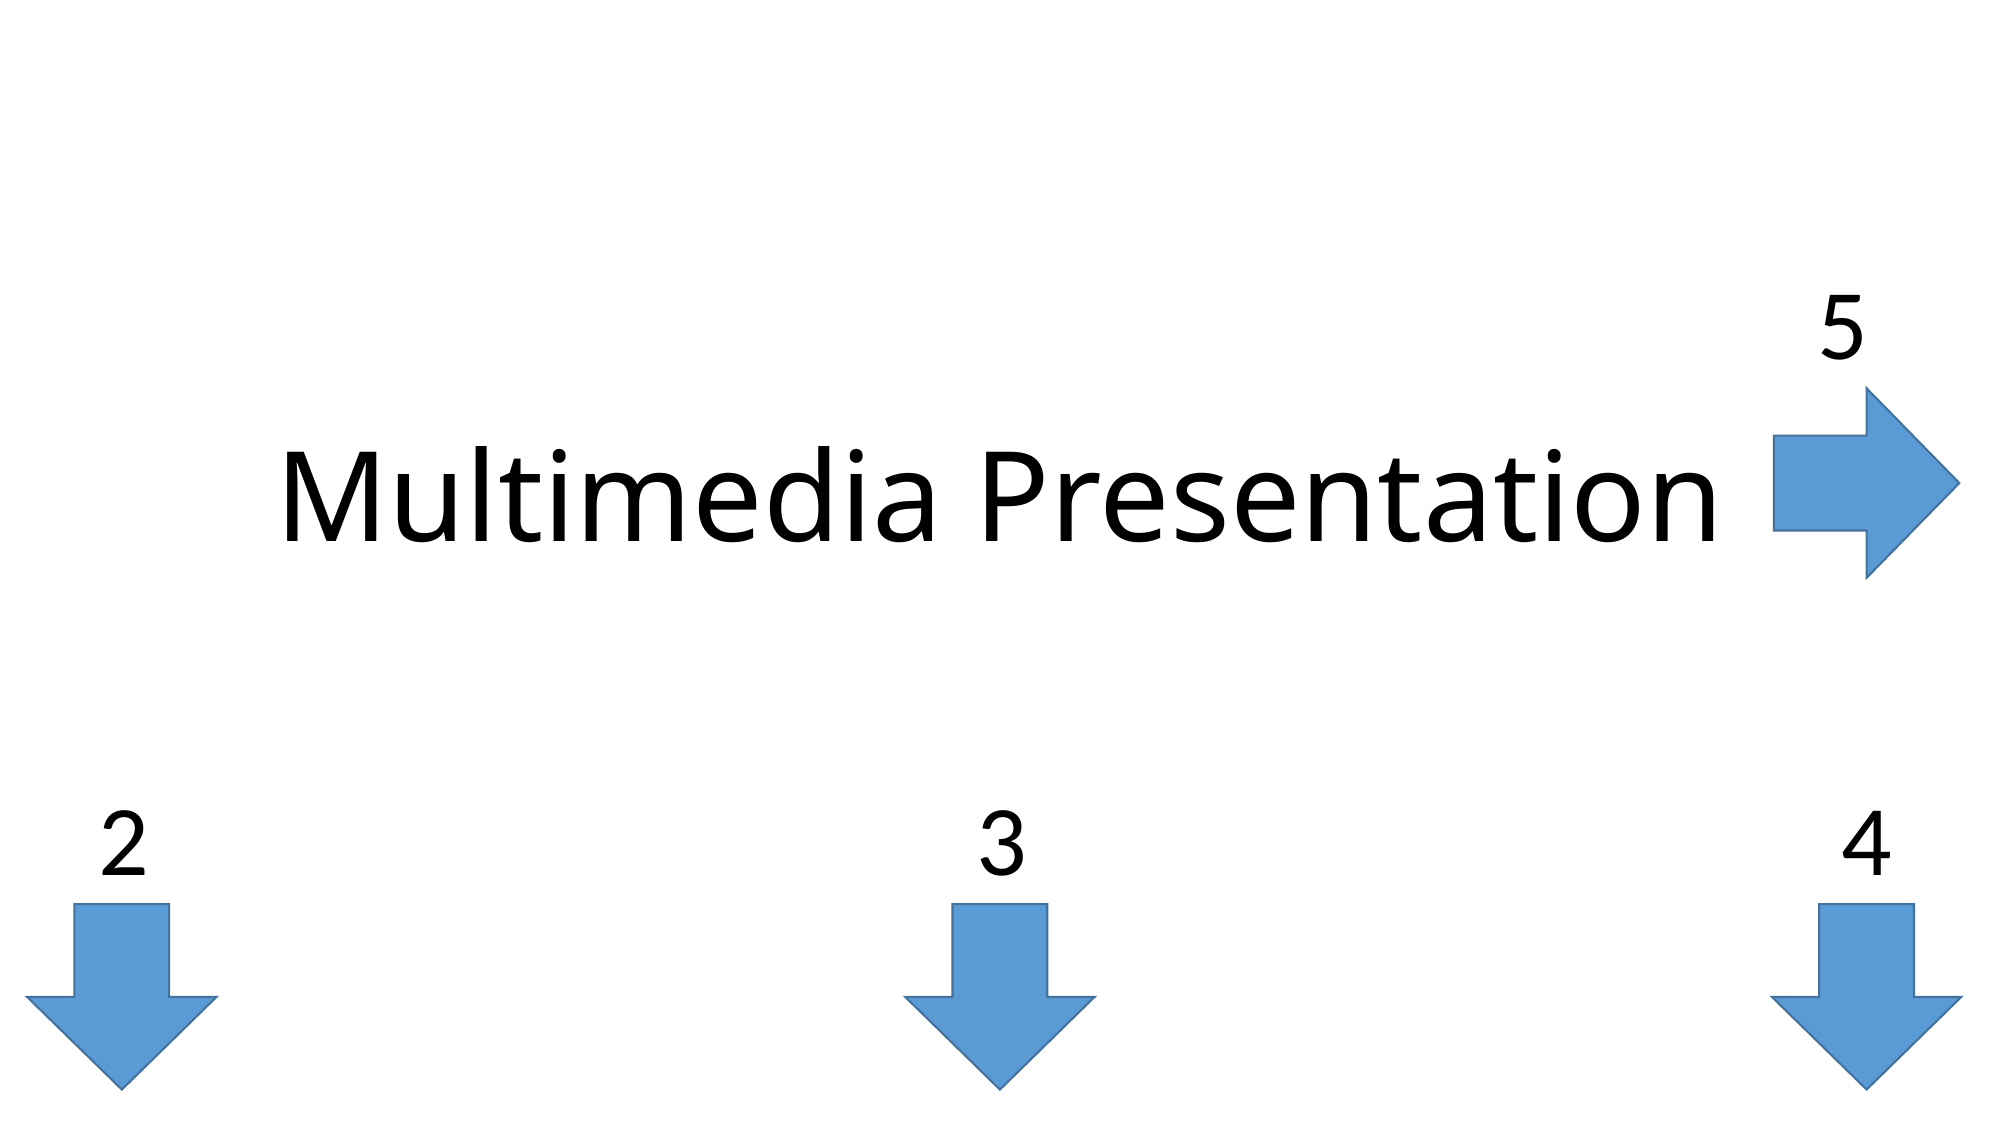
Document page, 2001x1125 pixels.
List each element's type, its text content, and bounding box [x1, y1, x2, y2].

text_box [1769, 903, 1964, 1092]
text_box 4 [1827, 767, 1907, 903]
text_box [902, 903, 1098, 1092]
text_box 2 [83, 767, 211, 903]
text_box [24, 903, 220, 1092]
text_box 5 [1803, 251, 1931, 387]
text_box 3 [961, 767, 1038, 903]
text_box [1772, 387, 1961, 581]
title Multimedia Presentation [249, 184, 1750, 576]
